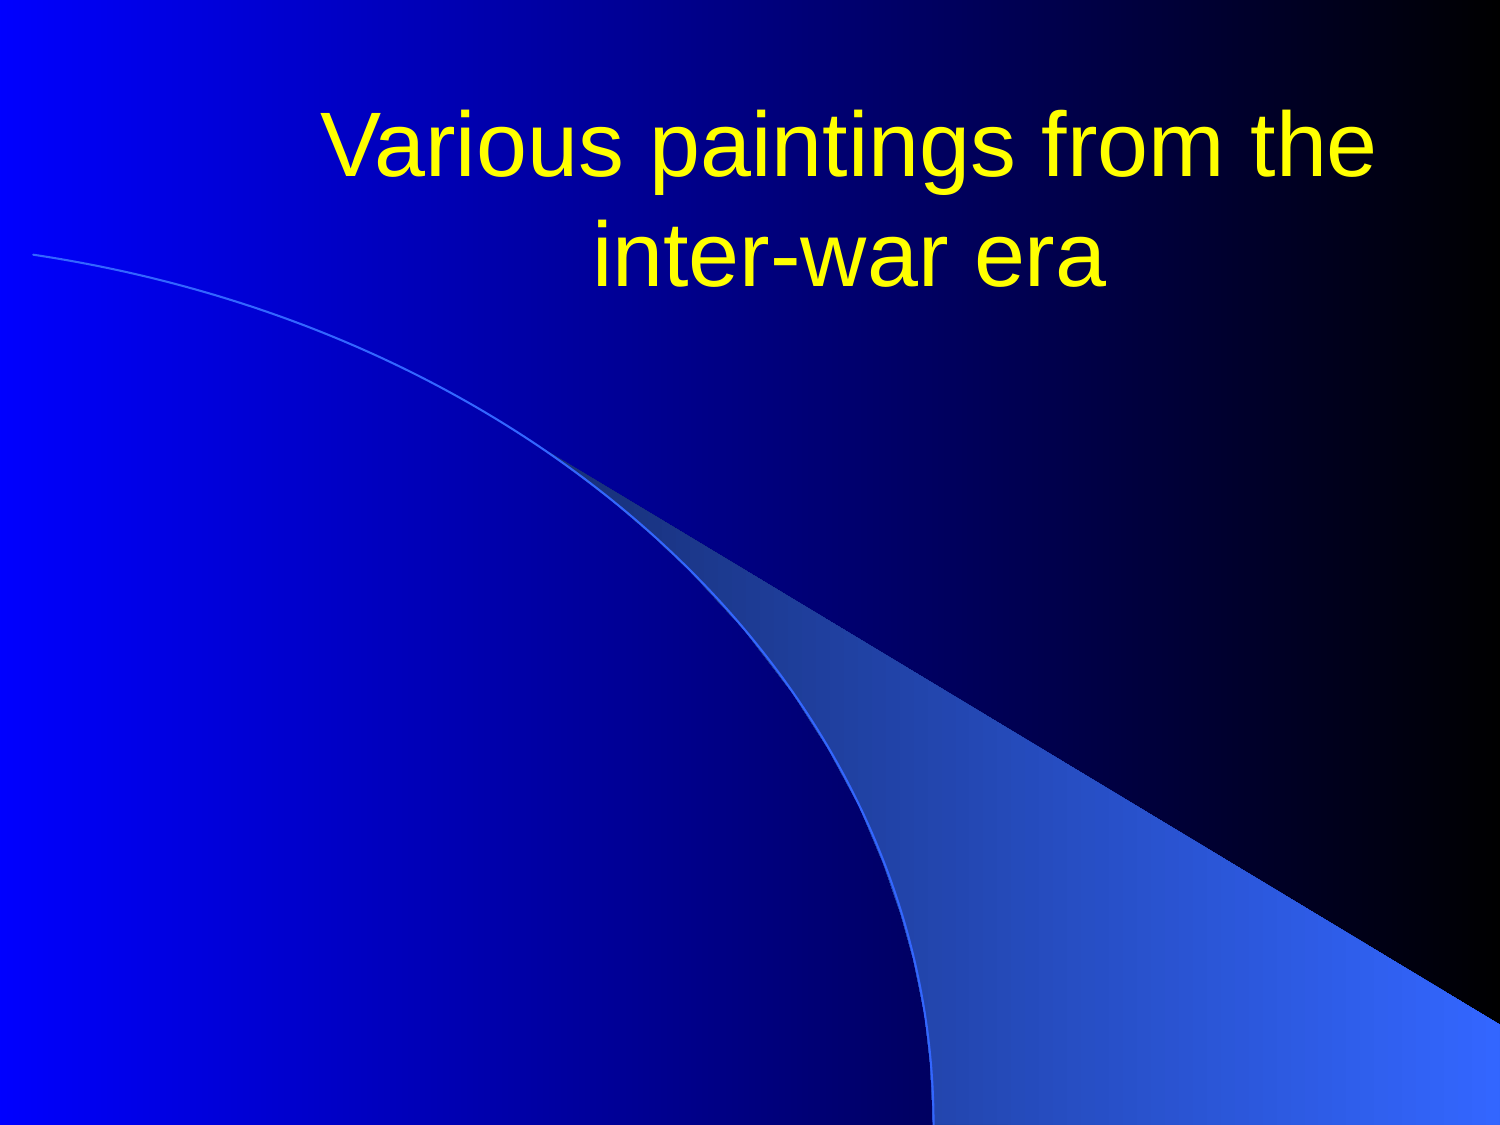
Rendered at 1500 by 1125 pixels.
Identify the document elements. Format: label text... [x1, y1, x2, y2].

title Various paintings from the inter-war era [211, 124, 1488, 313]
